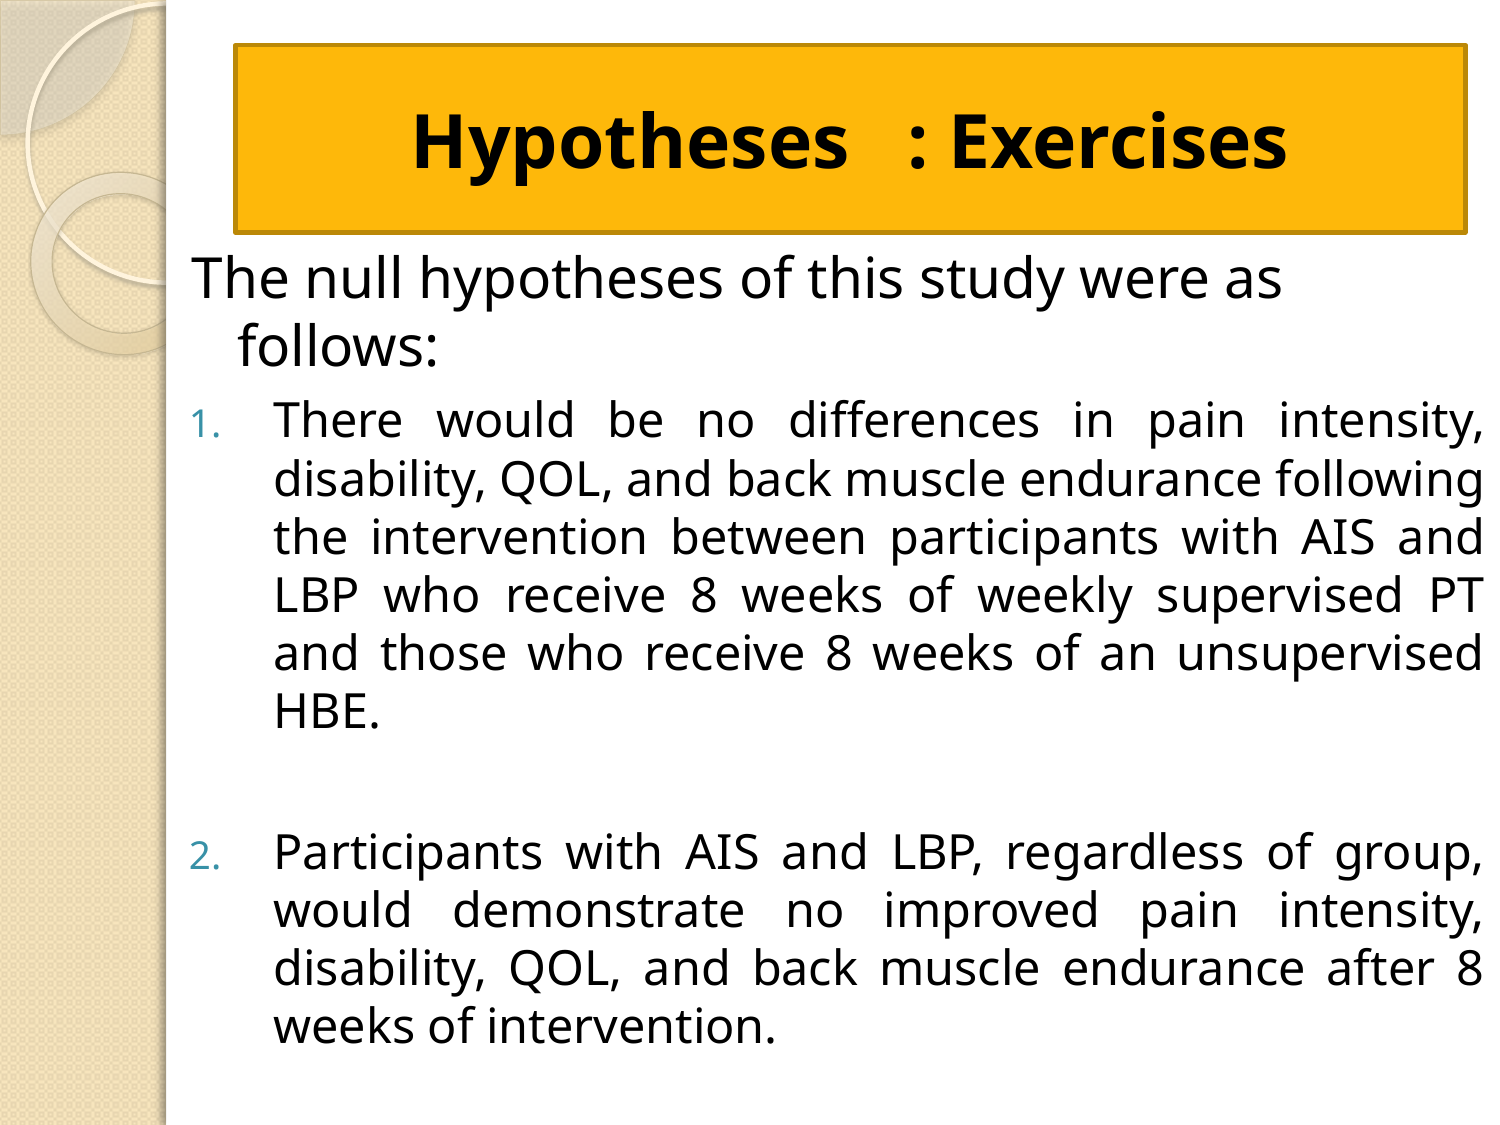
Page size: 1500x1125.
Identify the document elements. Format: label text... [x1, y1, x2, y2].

title Hypotheses : Exercises [233, 43, 1468, 234]
list The null hypotheses of this study were as follows: There would be no differences in pain intensity, disability, QOL, and back muscle endurance following the intervention between participants with AIS and LBP who receive 8 weeks of weekly supervised PT and those who receive 8 weeks of an unsupervised HBE. Participants with AIS and LBP, regardless of group, would demonstrate no improved pain intensity, disability, QOL, and back muscle endurance after 8 weeks of intervention. [164, 234, 1500, 1067]
